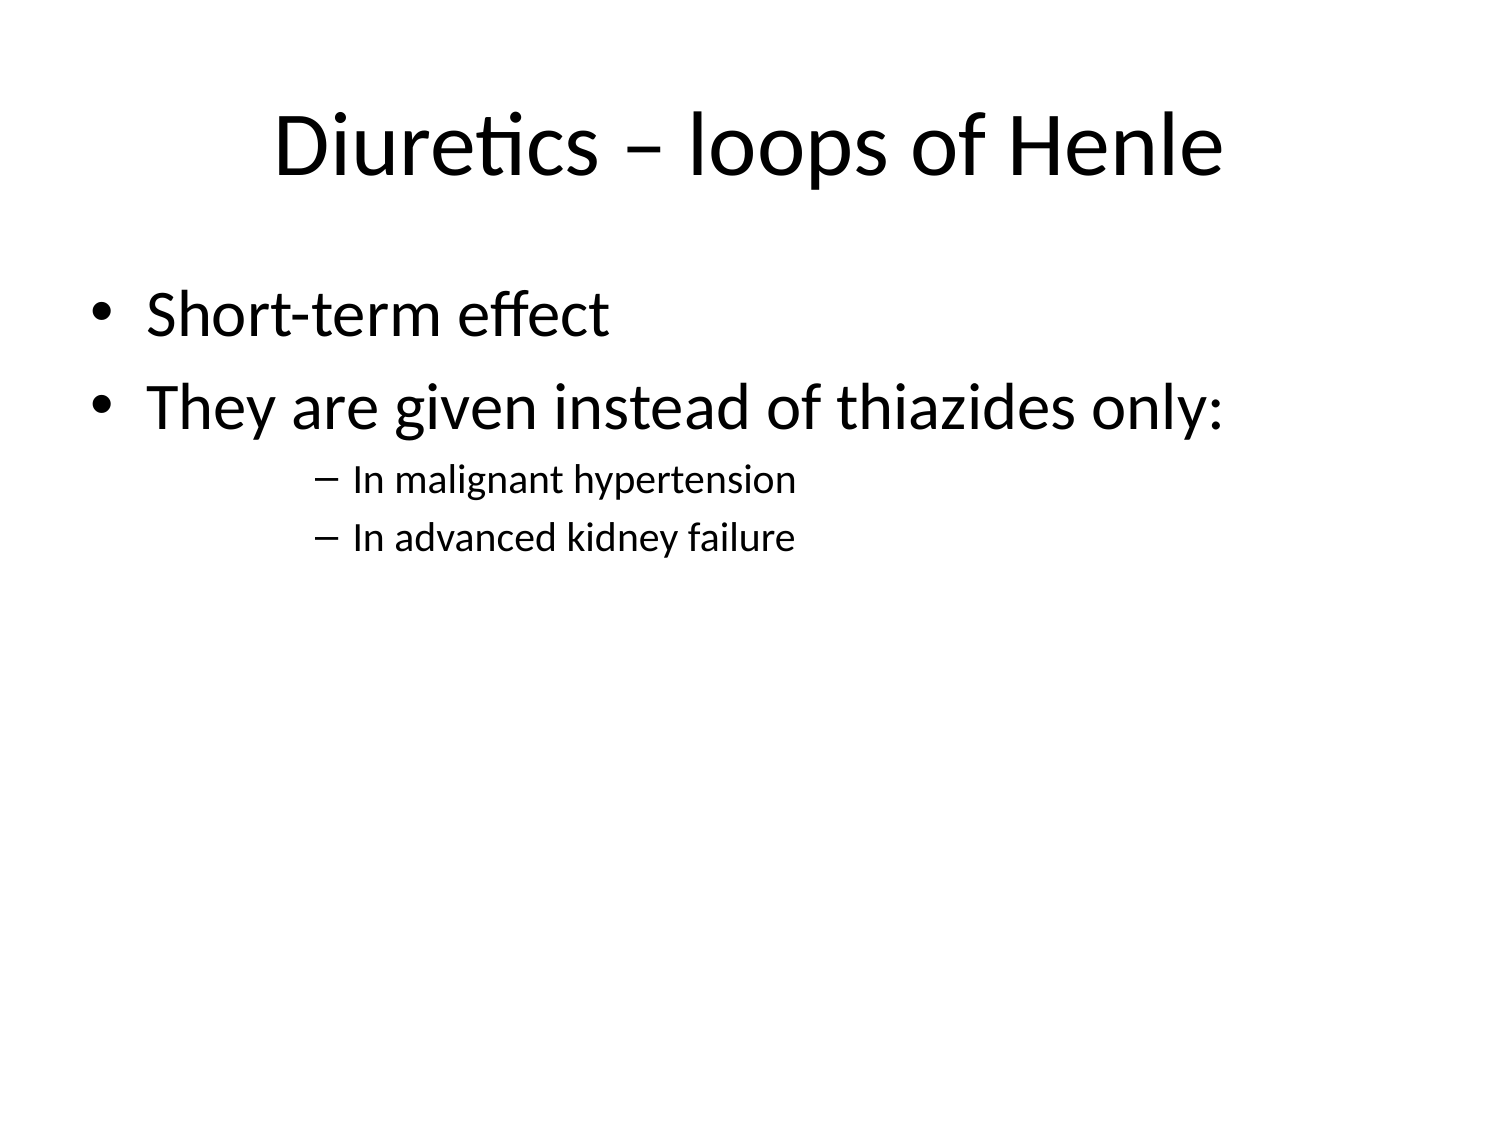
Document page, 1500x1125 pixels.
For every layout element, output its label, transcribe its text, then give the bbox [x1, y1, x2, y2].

title Diuretics – loops of Henle [75, 45, 1425, 233]
list Short-term effect They are given instead of thiazides only: In malignant hypertension In advanced kidney failure [75, 262, 1425, 1005]
